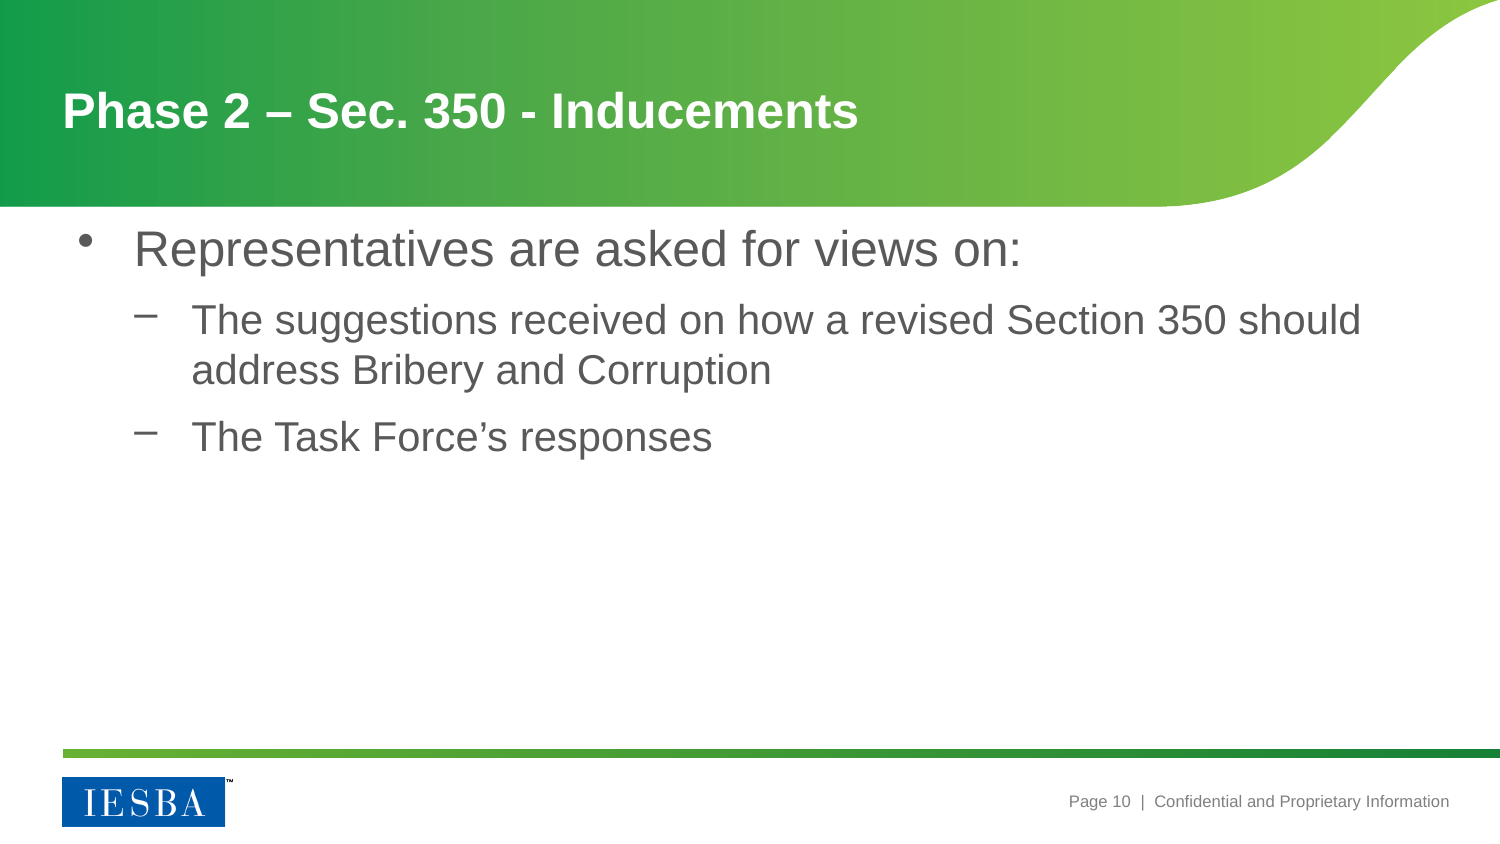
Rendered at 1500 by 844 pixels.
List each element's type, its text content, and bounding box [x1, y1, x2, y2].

title Phase 2 – Sec. 350 - Inducements [62, 75, 1300, 142]
picture [0, 0, 1500, 207]
picture [62, 777, 233, 827]
list Representatives are asked for views on: The suggestions received on how a revised Section 350 should address Bribery and Corruption The Task Force’s responses [62, 209, 1450, 724]
